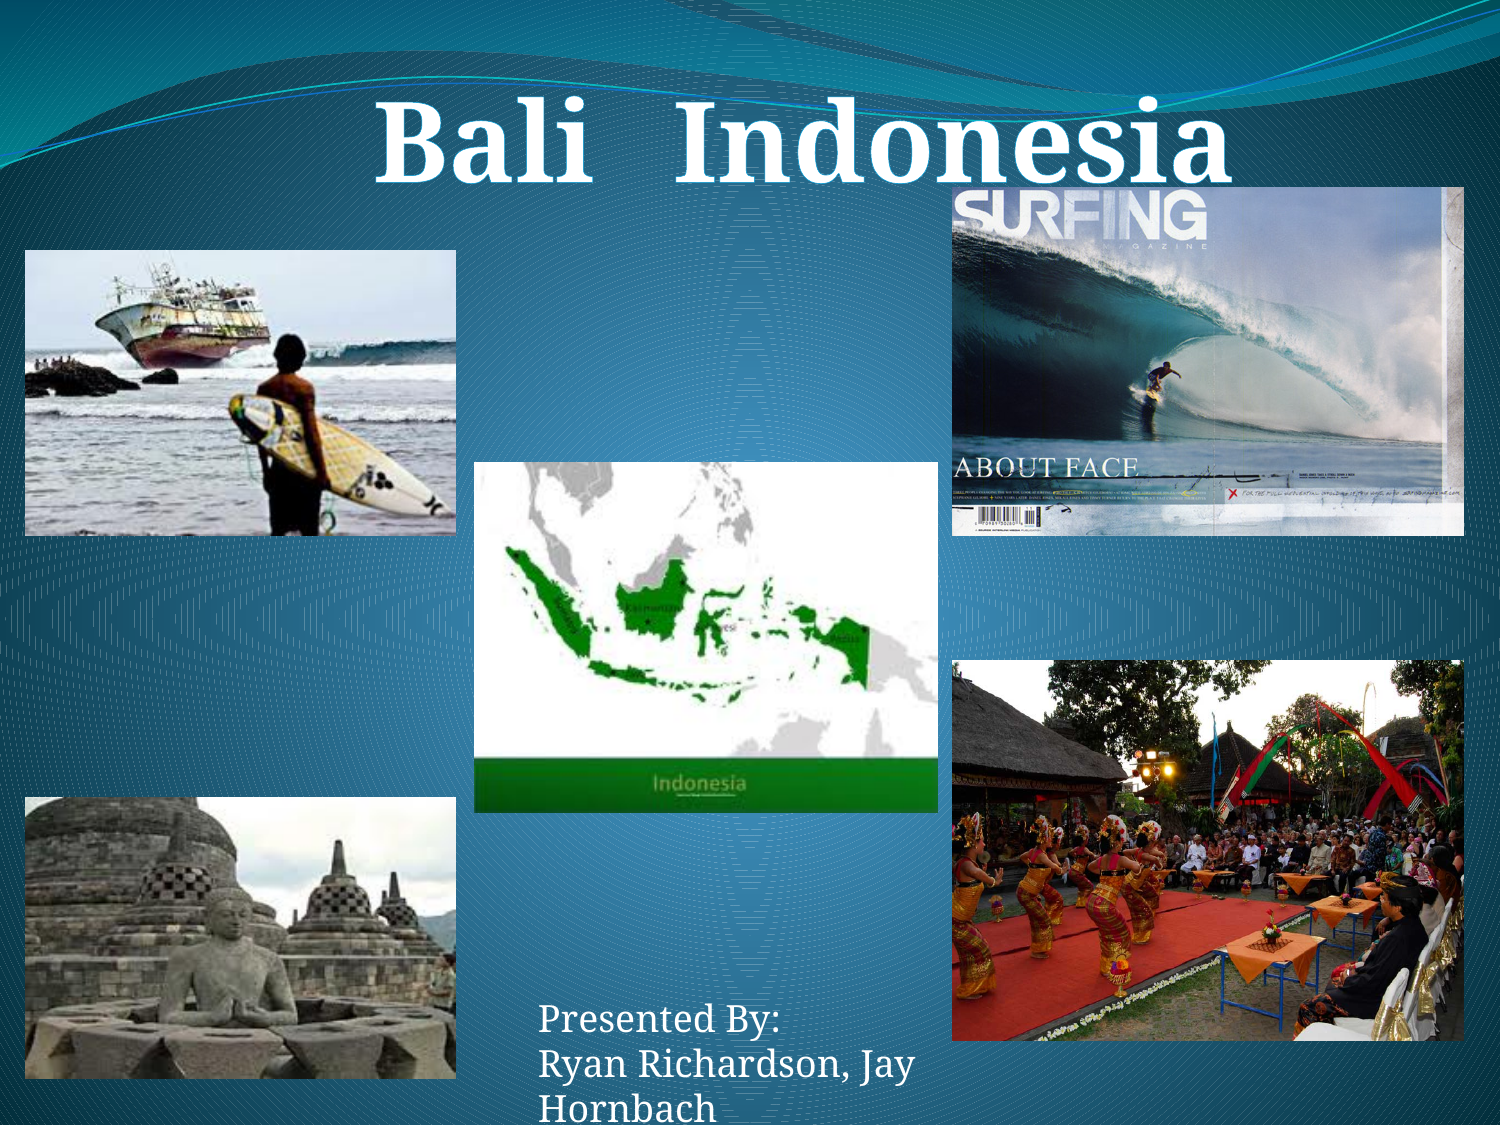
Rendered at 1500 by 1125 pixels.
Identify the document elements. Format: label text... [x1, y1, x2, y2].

text_box Bali Indonesia [357, 62, 1251, 213]
picture [952, 660, 1465, 1041]
picture [474, 462, 938, 813]
picture [25, 249, 456, 537]
picture [25, 797, 456, 1080]
text_box Presented By: Ryan Richardson, Jay Hornbach [523, 987, 1086, 1125]
picture [952, 187, 1465, 537]
